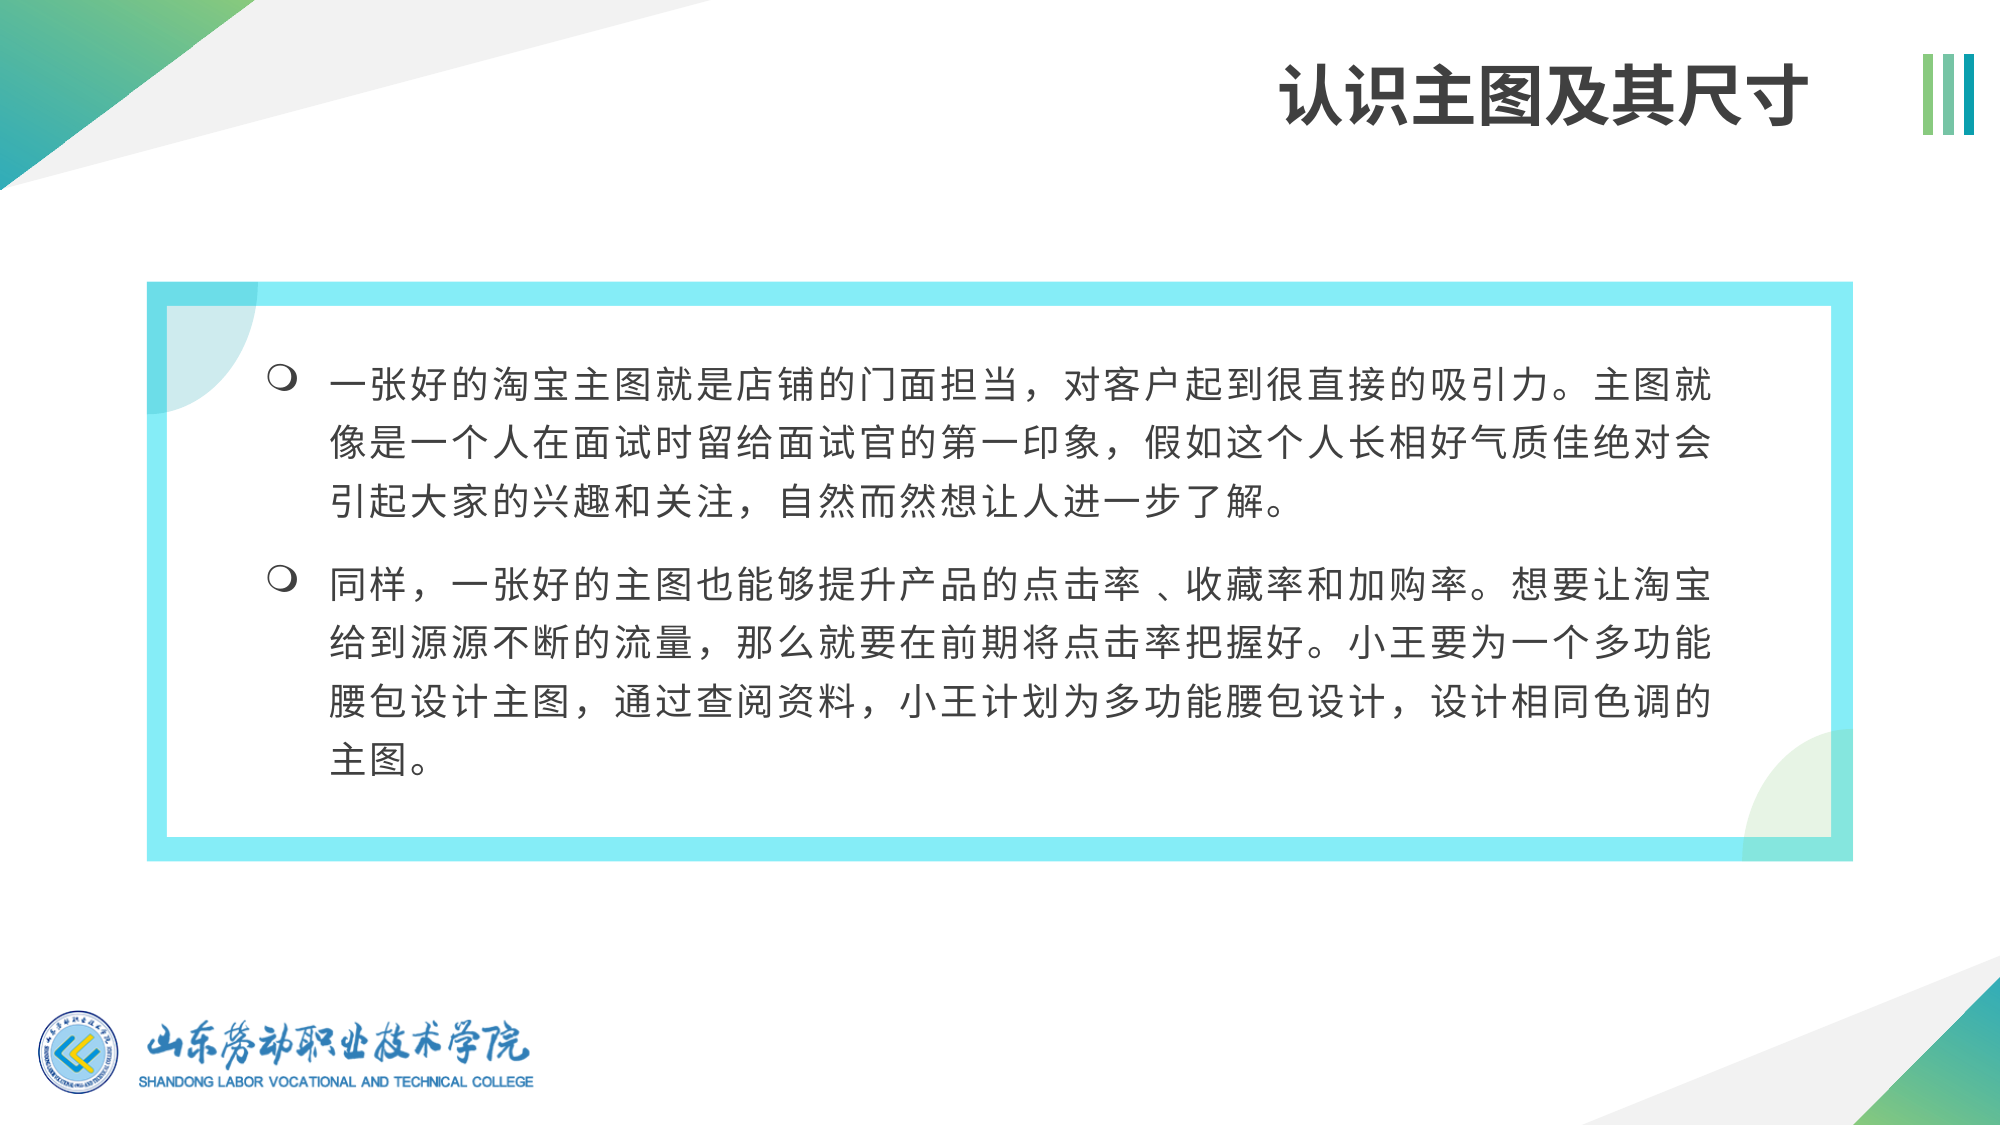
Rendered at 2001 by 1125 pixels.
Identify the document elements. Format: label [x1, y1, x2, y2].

text_box [146, 281, 1854, 862]
text_box [1928, 54, 1969, 136]
text_box [0, 0, 2000, 1125]
picture [38, 1010, 550, 1094]
